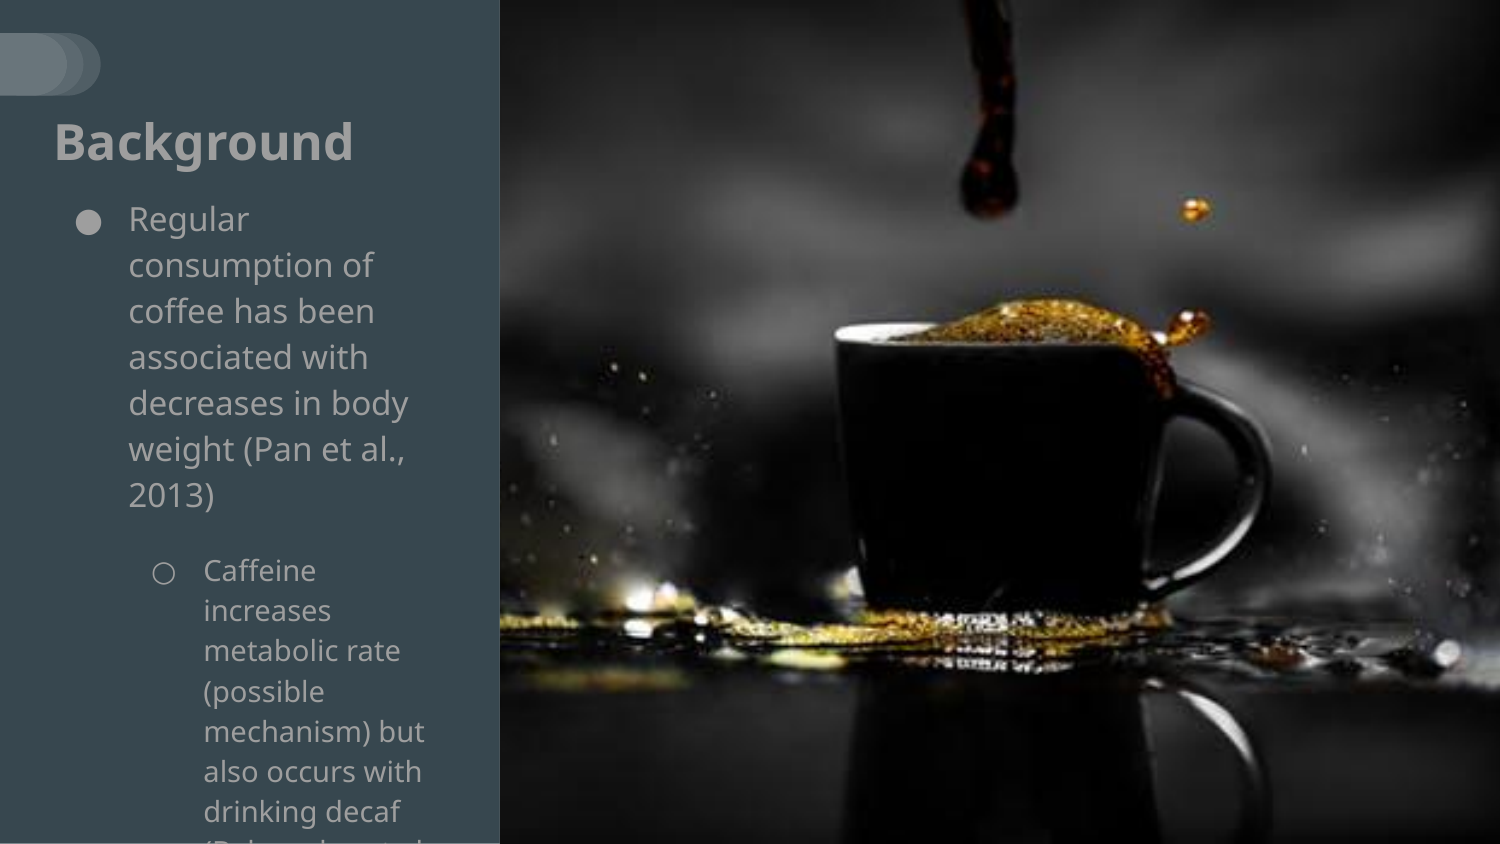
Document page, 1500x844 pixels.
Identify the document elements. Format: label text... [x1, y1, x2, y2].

title Background [38, 39, 460, 177]
list Regular consumption of coffee has been associated with decreases in body weight (Pan et al., 2013) Caffeine increases metabolic rate (possible mechanism) but also occurs with drinking decaf (Bakuradze et al., 2014) [38, 177, 460, 802]
picture [499, 0, 1500, 844]
